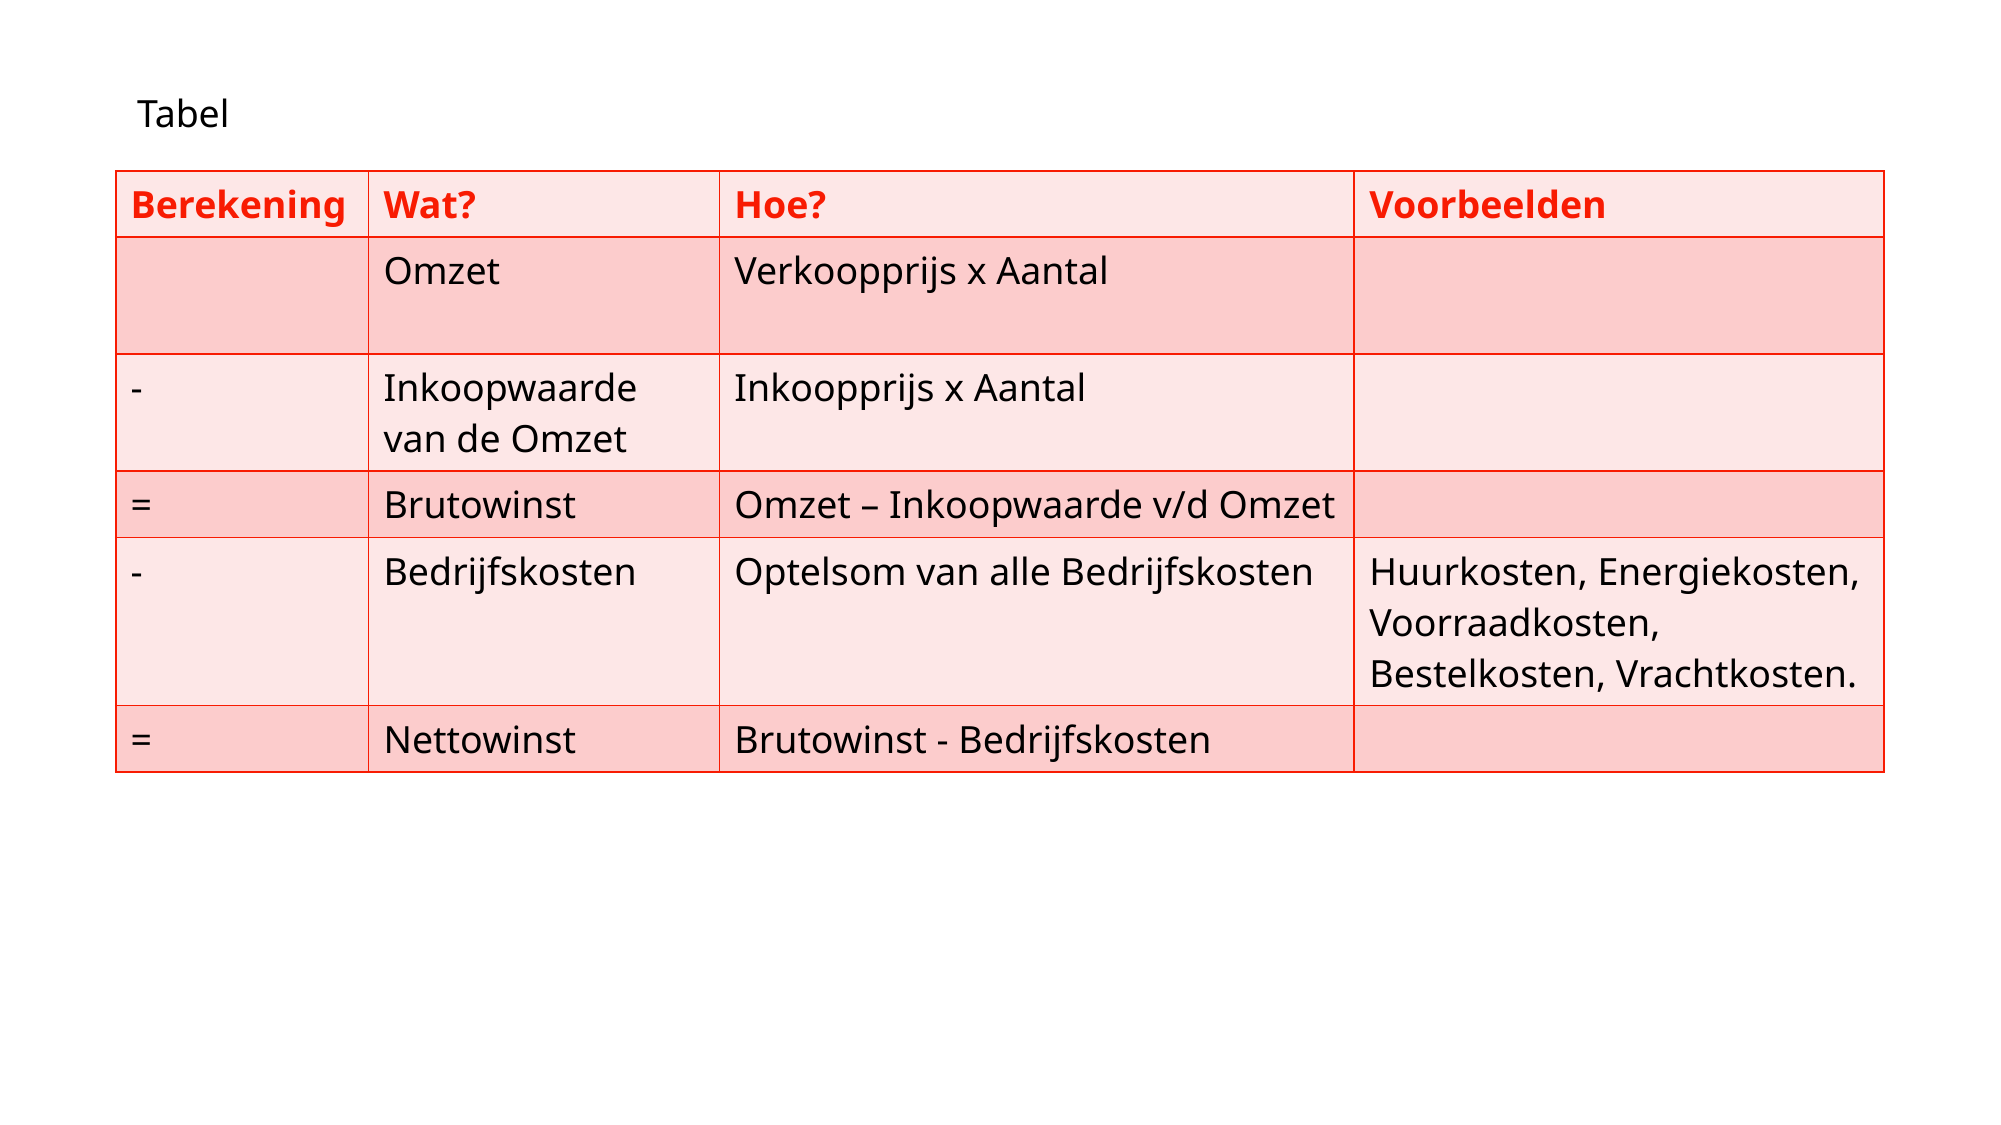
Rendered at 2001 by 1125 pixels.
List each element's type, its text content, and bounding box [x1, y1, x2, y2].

table_cell Inkoopprijs x Aantal [720, 355, 1353, 470]
table_cell = [117, 472, 368, 537]
table_cell = [117, 706, 368, 771]
table_cell [1355, 706, 1883, 771]
table_cell - [117, 538, 368, 705]
table_cell - [117, 355, 368, 470]
table_cell Omzet – Inkoopwaarde v/d Omzet [720, 472, 1353, 537]
table_cell [117, 238, 368, 353]
table_cell Inkoopwaarde van de Omzet [369, 355, 719, 470]
table_cell Brutowinst [369, 472, 719, 537]
table_cell [1355, 238, 1883, 353]
text_box Tabel [122, 82, 696, 143]
table_cell Huurkosten, Energiekosten, Voorraadkosten, Bestelkosten, Vrachtkosten. [1355, 538, 1883, 705]
table_cell [1355, 472, 1883, 537]
table_header Wat? [369, 172, 719, 236]
table_cell Optelsom van alle Bedrijfskosten [720, 538, 1353, 705]
table_cell [1355, 355, 1883, 470]
table_cell Omzet [369, 238, 719, 353]
table_cell Nettowinst [369, 706, 719, 771]
table_header Hoe? [720, 172, 1353, 236]
table_header Berekening [117, 172, 368, 236]
table_header Voorbeelden [1355, 172, 1883, 236]
table_cell Verkoopprijs x Aantal [720, 238, 1353, 353]
table_cell Bedrijfskosten [369, 538, 719, 705]
table_cell Brutowinst - Bedrijfskosten [720, 706, 1353, 771]
